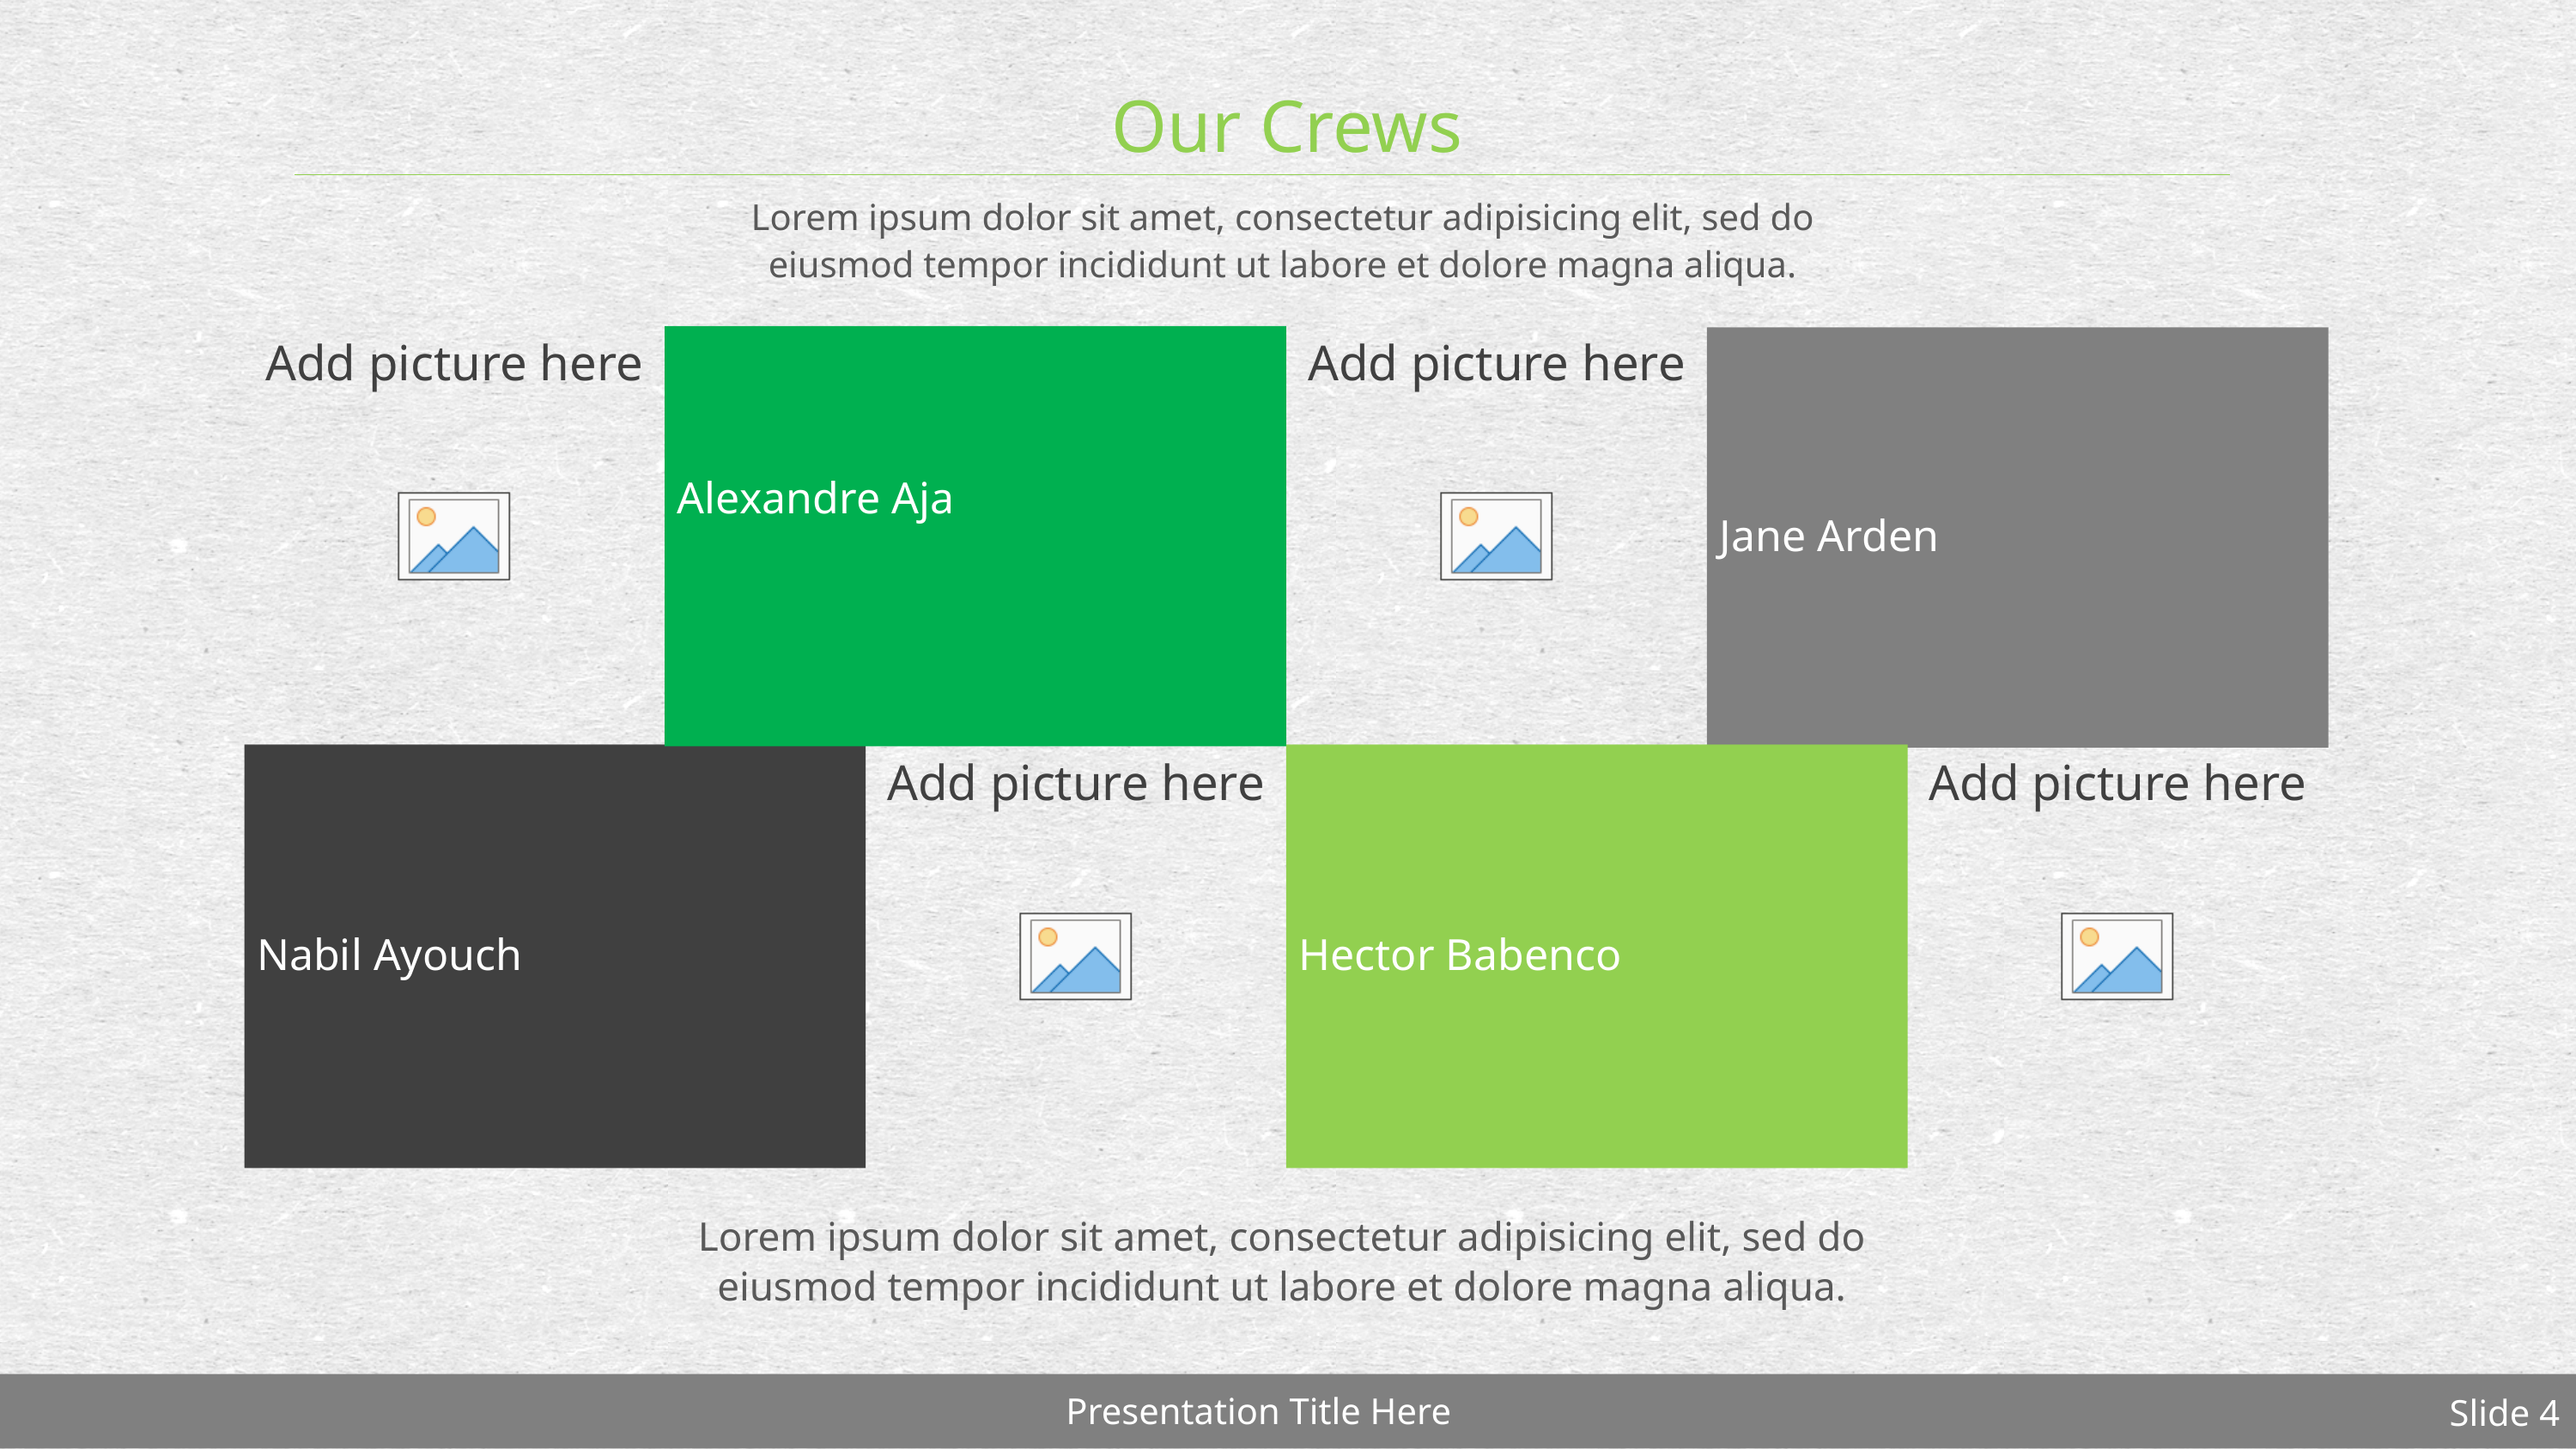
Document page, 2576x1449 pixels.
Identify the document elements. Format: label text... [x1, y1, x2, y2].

footer Presentation Title Here [823, 1383, 1693, 1432]
list Lorem ipsum dolor sit amet, consectetur adipisicing elit, sed do eiusmod tempor incididunt ut labore et dolore magna aliqua. [244, 1202, 2330, 1328]
list Alexandre Aja [665, 325, 1286, 747]
subtitle Lorem ipsum dolor sit amet, consectetur adipisicing elit, sed do eiusmod tempor incididunt ut labore et dolore magna aliqua. [44, 184, 2530, 307]
list Hector Babenco [1286, 744, 1908, 1168]
title Our Crews [44, 65, 2530, 175]
list Jane Arden [1707, 327, 2329, 745]
list Nabil Ayouch [244, 747, 866, 1168]
slide_number Slide 4 [1993, 1384, 2573, 1432]
picture [0, 0, 2576, 1373]
